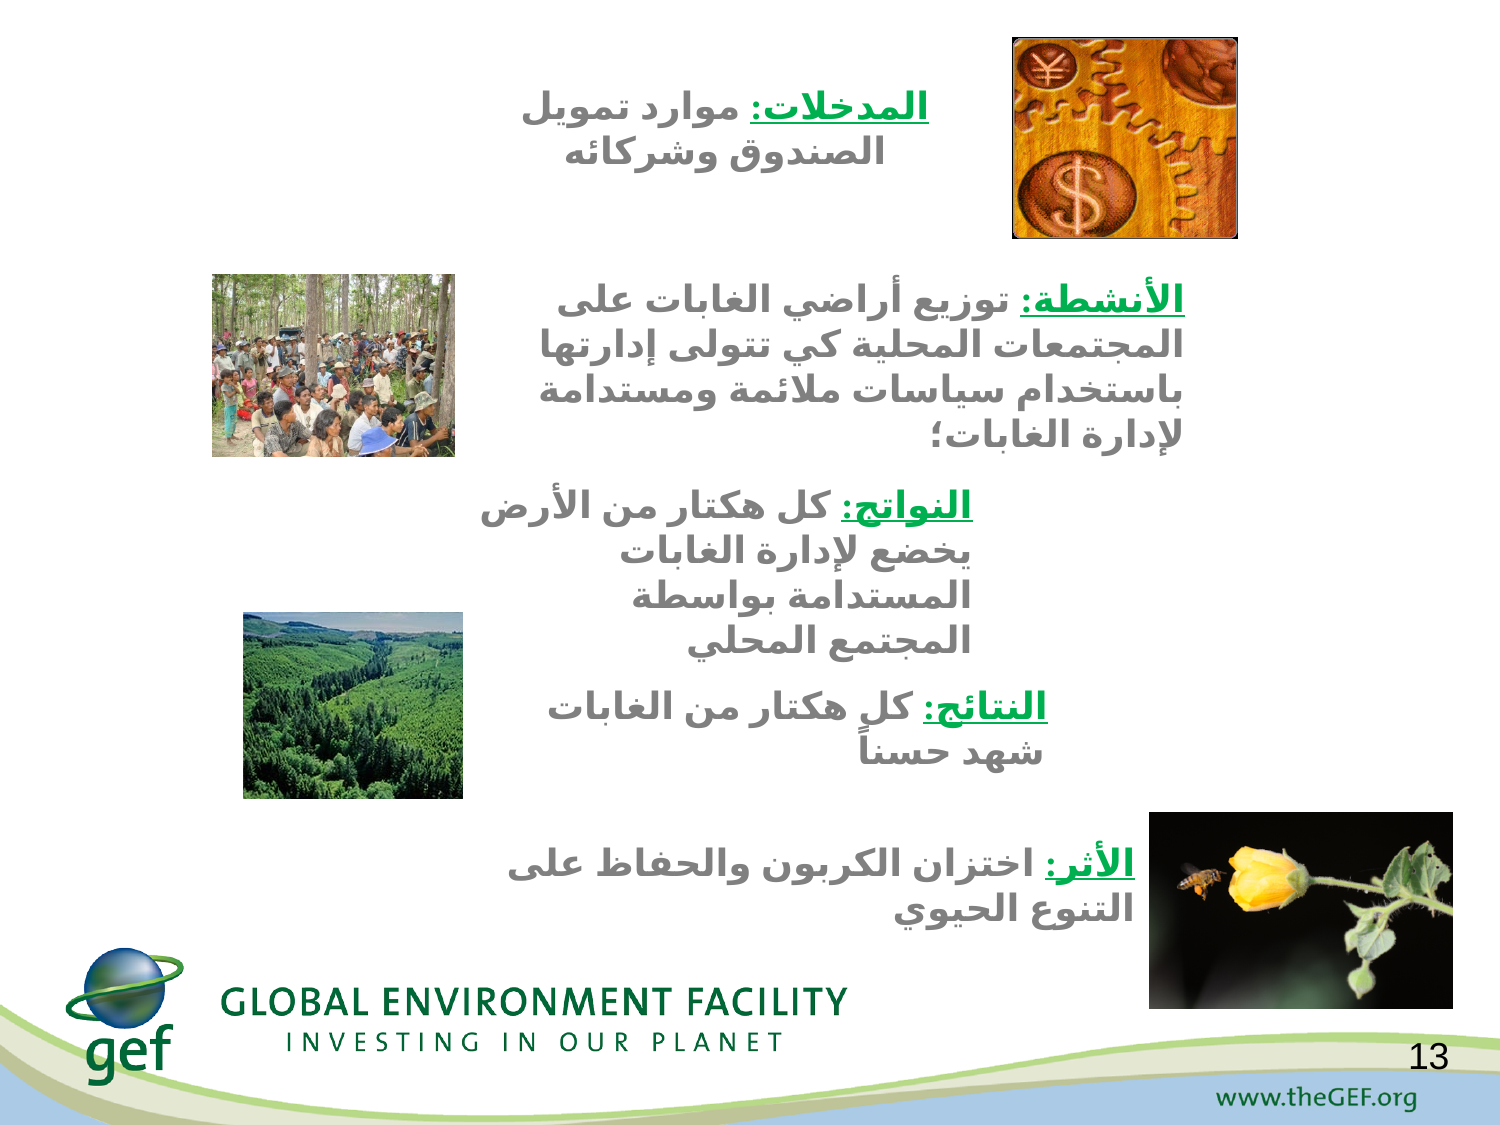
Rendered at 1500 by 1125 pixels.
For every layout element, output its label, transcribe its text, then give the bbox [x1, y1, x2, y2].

text_box المدخلات: موارد تمويل الصندوق وشركائه [462, 74, 988, 180]
picture [0, 812, 1500, 1125]
text_box الأنشطة: توزيع أراضي الغابات على المجتمعات المحلية كي تتولى إدارتها باستخدام سياسات ملائمة ومستدامة لإدارة الغابات؛ [462, 267, 1200, 463]
slide_number 13 [1374, 1013, 1500, 1095]
text_box الأثر: اختزان الكربون والحفاظ على التنوع الحيوي [387, 831, 1144, 937]
text_box النواتج: كل هكتار من الأرض يخضع لإدارة الغابات المستدامة بواسطة المجتمع المحلي [462, 473, 988, 669]
text_box النتائج: كل هكتار من الغابات شهد حسناً [466, 674, 1063, 780]
picture [212, 274, 456, 458]
picture [1012, 37, 1238, 239]
picture [243, 612, 463, 800]
